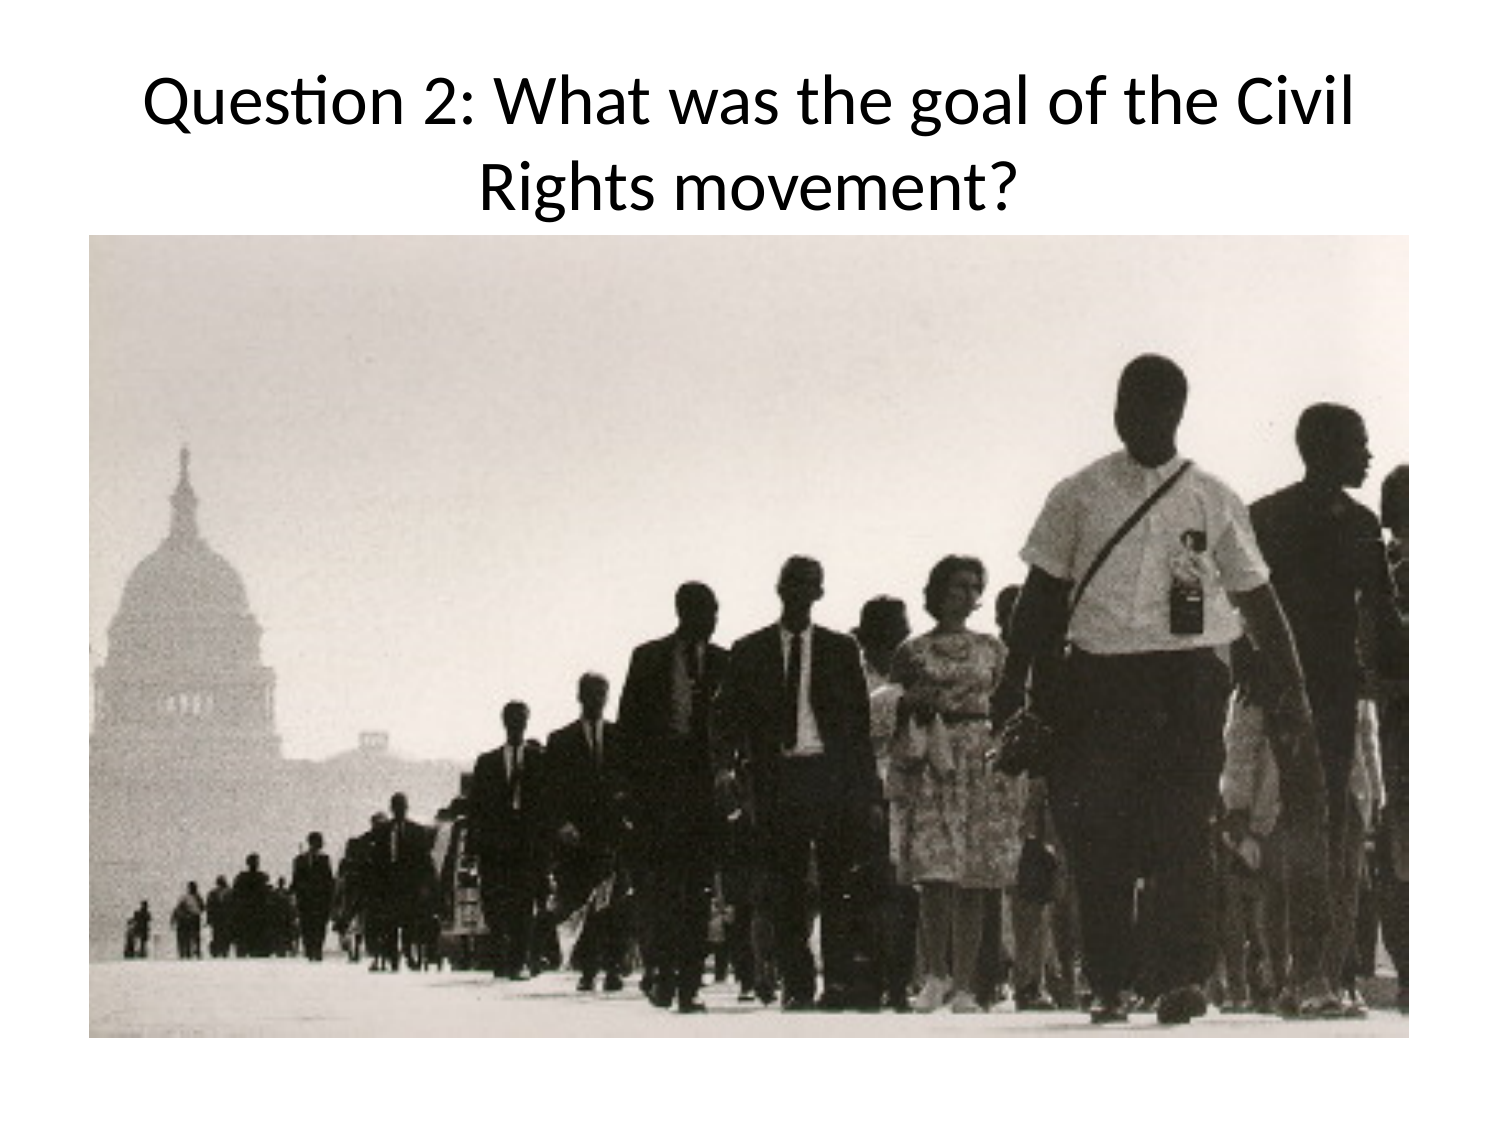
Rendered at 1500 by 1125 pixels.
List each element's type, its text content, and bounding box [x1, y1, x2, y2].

picture [88, 235, 1409, 1038]
title Question 2: What was the goal of the Civil Rights movement? [75, 45, 1425, 233]
